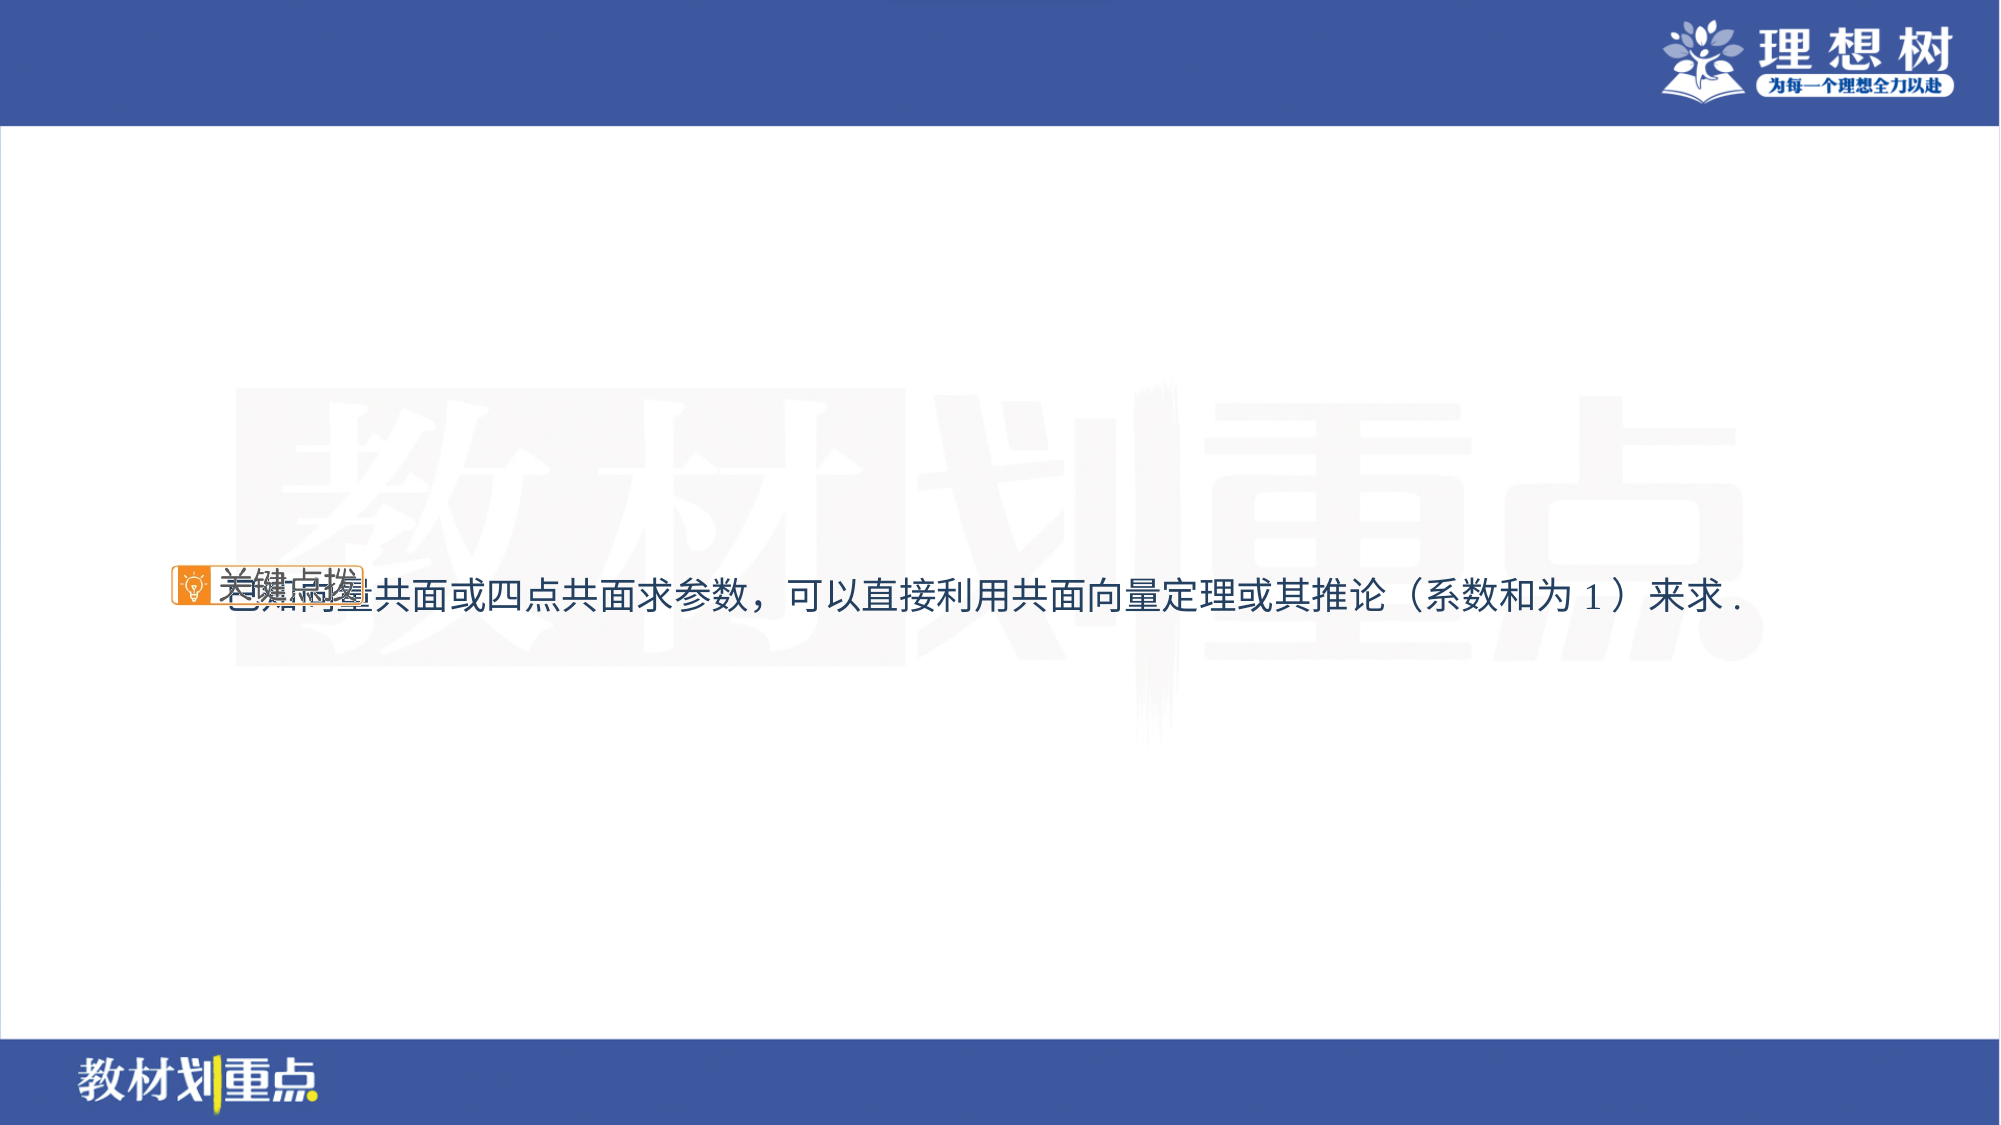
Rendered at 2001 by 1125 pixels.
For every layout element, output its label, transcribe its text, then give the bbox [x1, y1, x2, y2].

text_box 已知向量共面或四点共面求参数，可以直接利用共面向量定理或其推论（系数和为1）来求. [88, 550, 1911, 610]
picture [0, 0, 2000, 1125]
